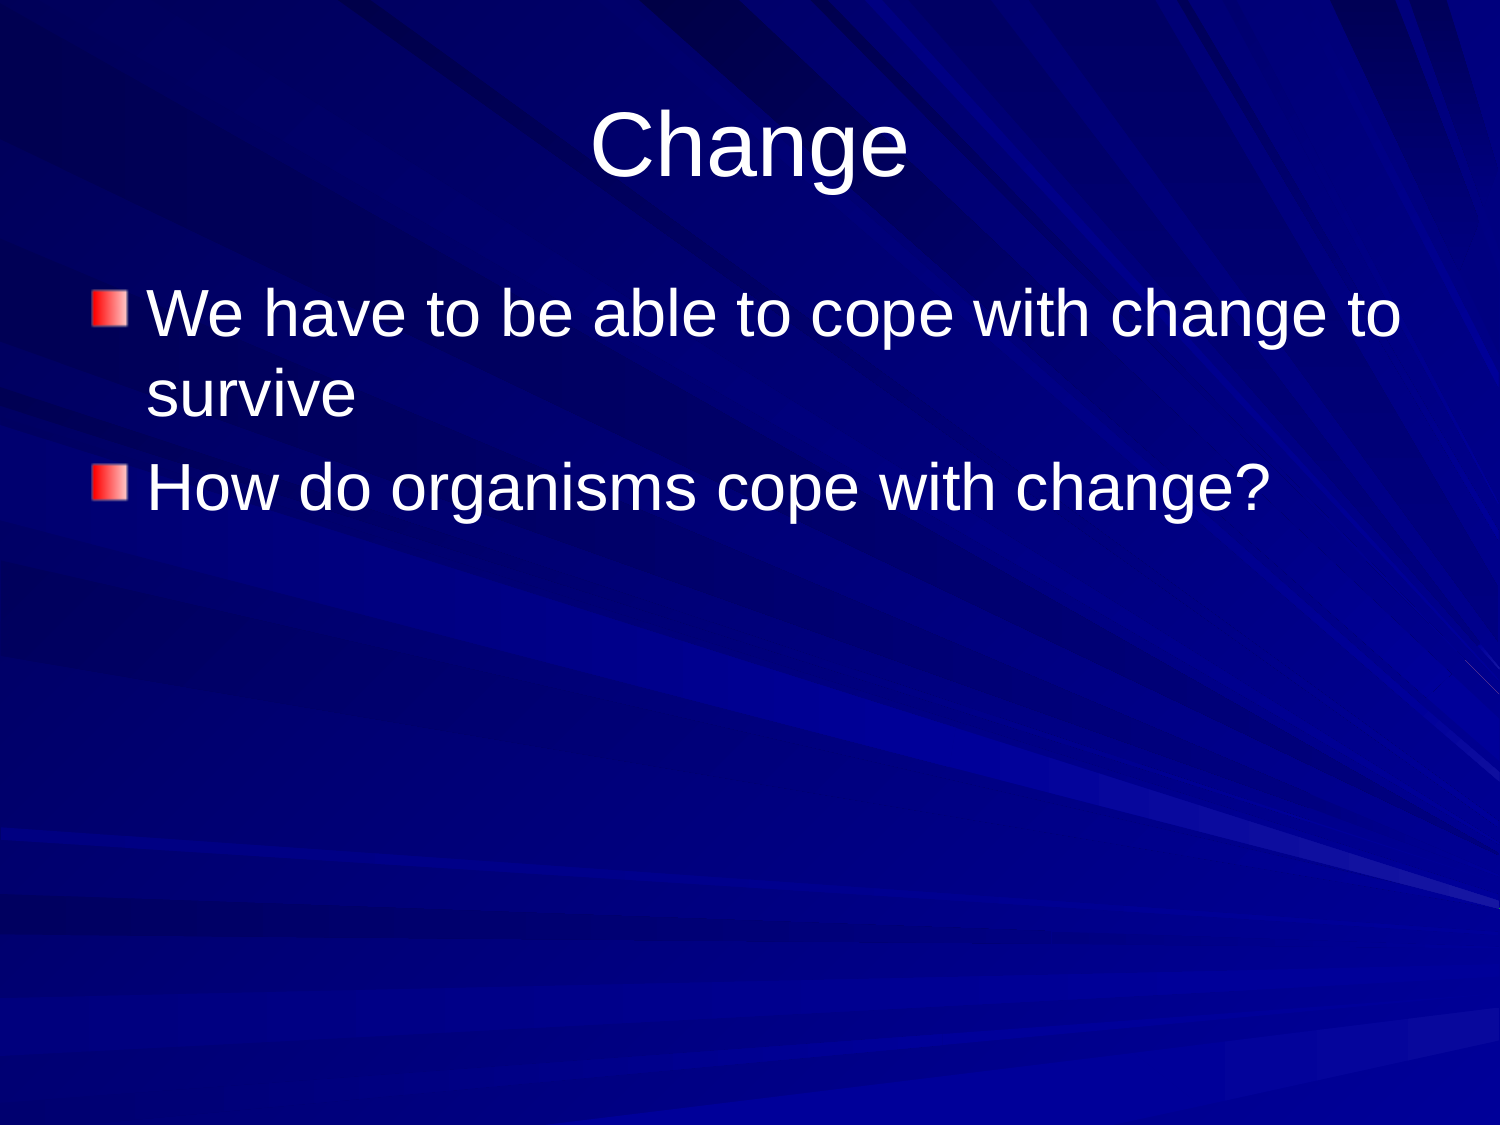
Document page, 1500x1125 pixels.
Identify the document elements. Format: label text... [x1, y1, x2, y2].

title Change [74, 45, 1426, 234]
list We have to be able to cope with change to survive How do organisms cope with change? [74, 262, 1426, 1006]
picture [90, 288, 132, 331]
picture [90, 462, 132, 505]
